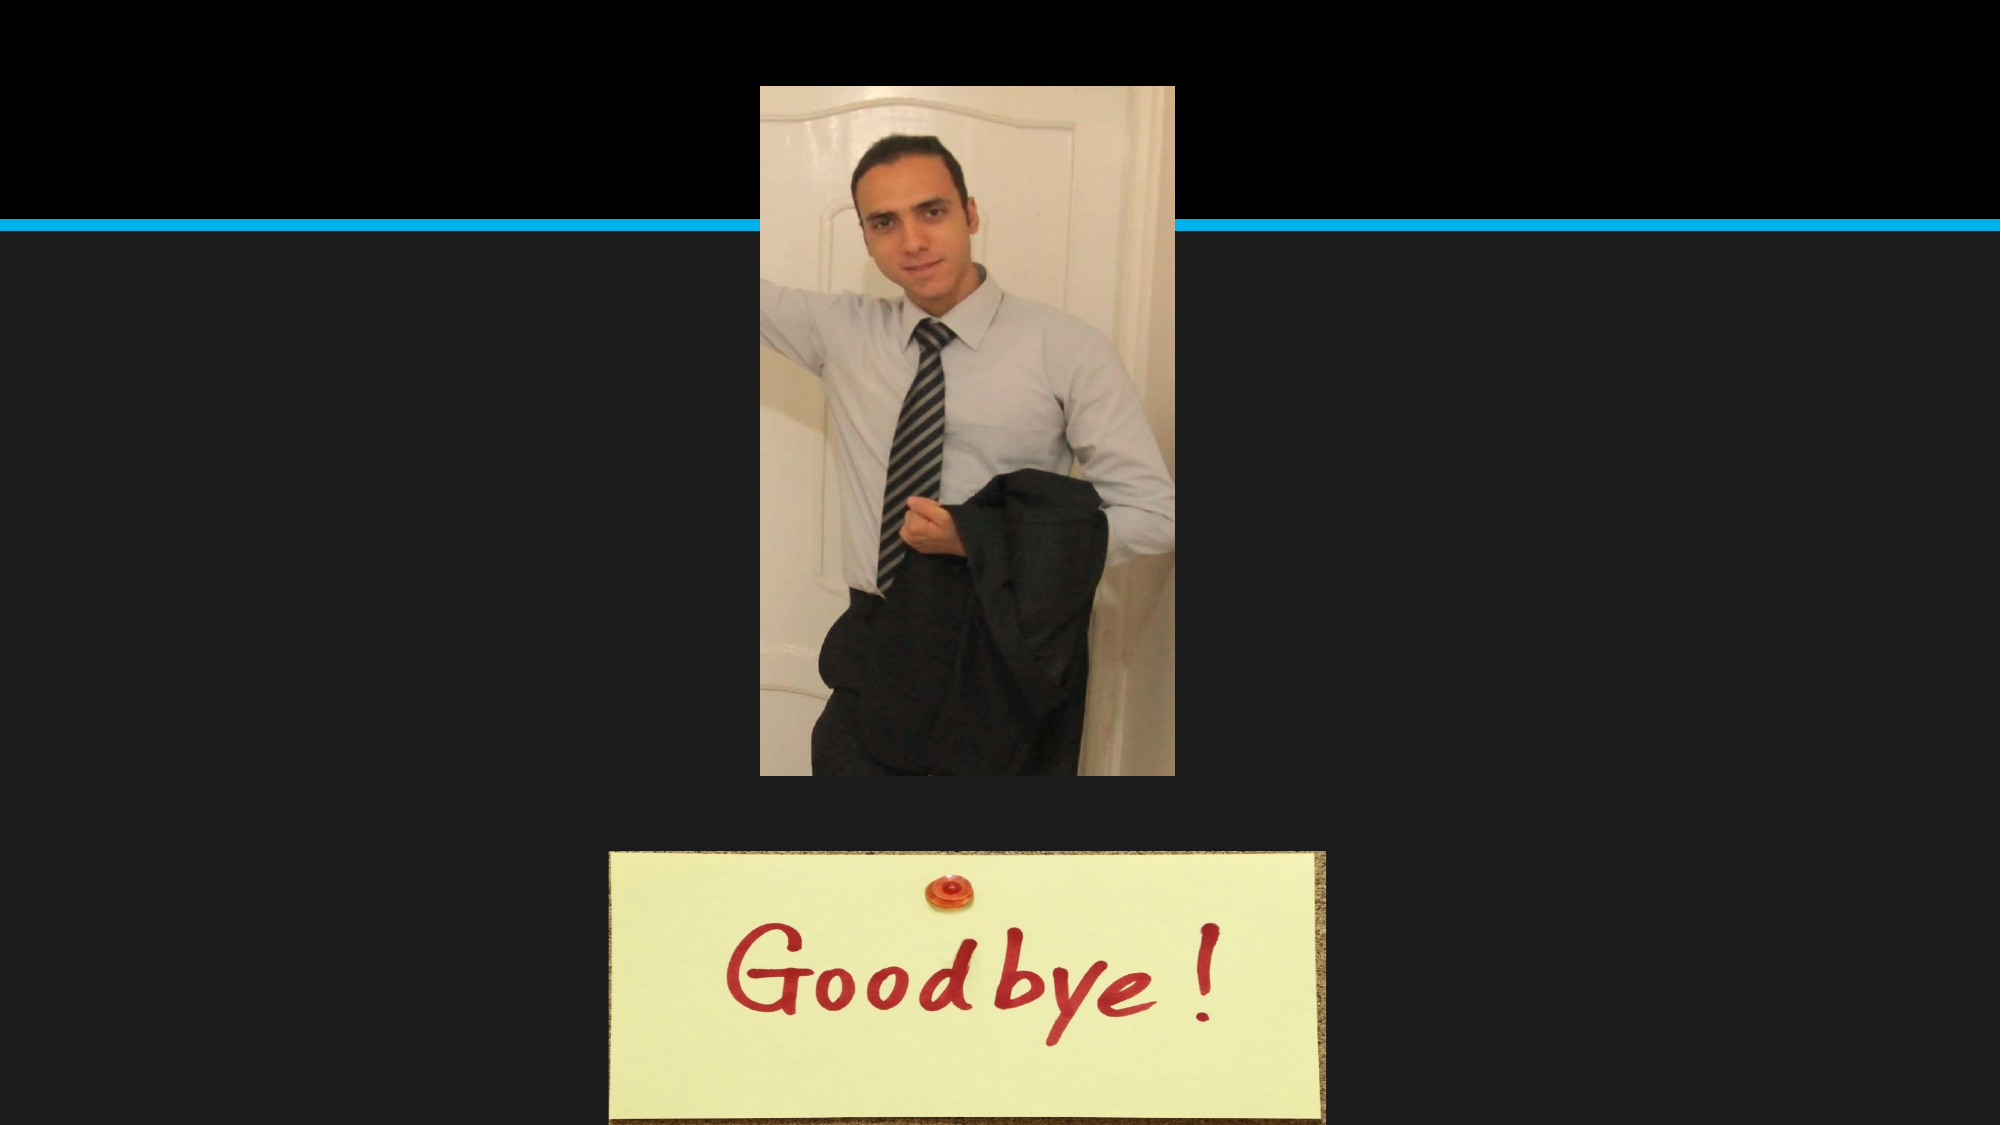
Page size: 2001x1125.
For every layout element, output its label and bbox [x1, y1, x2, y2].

picture [760, 86, 1175, 777]
picture [608, 851, 1327, 1125]
